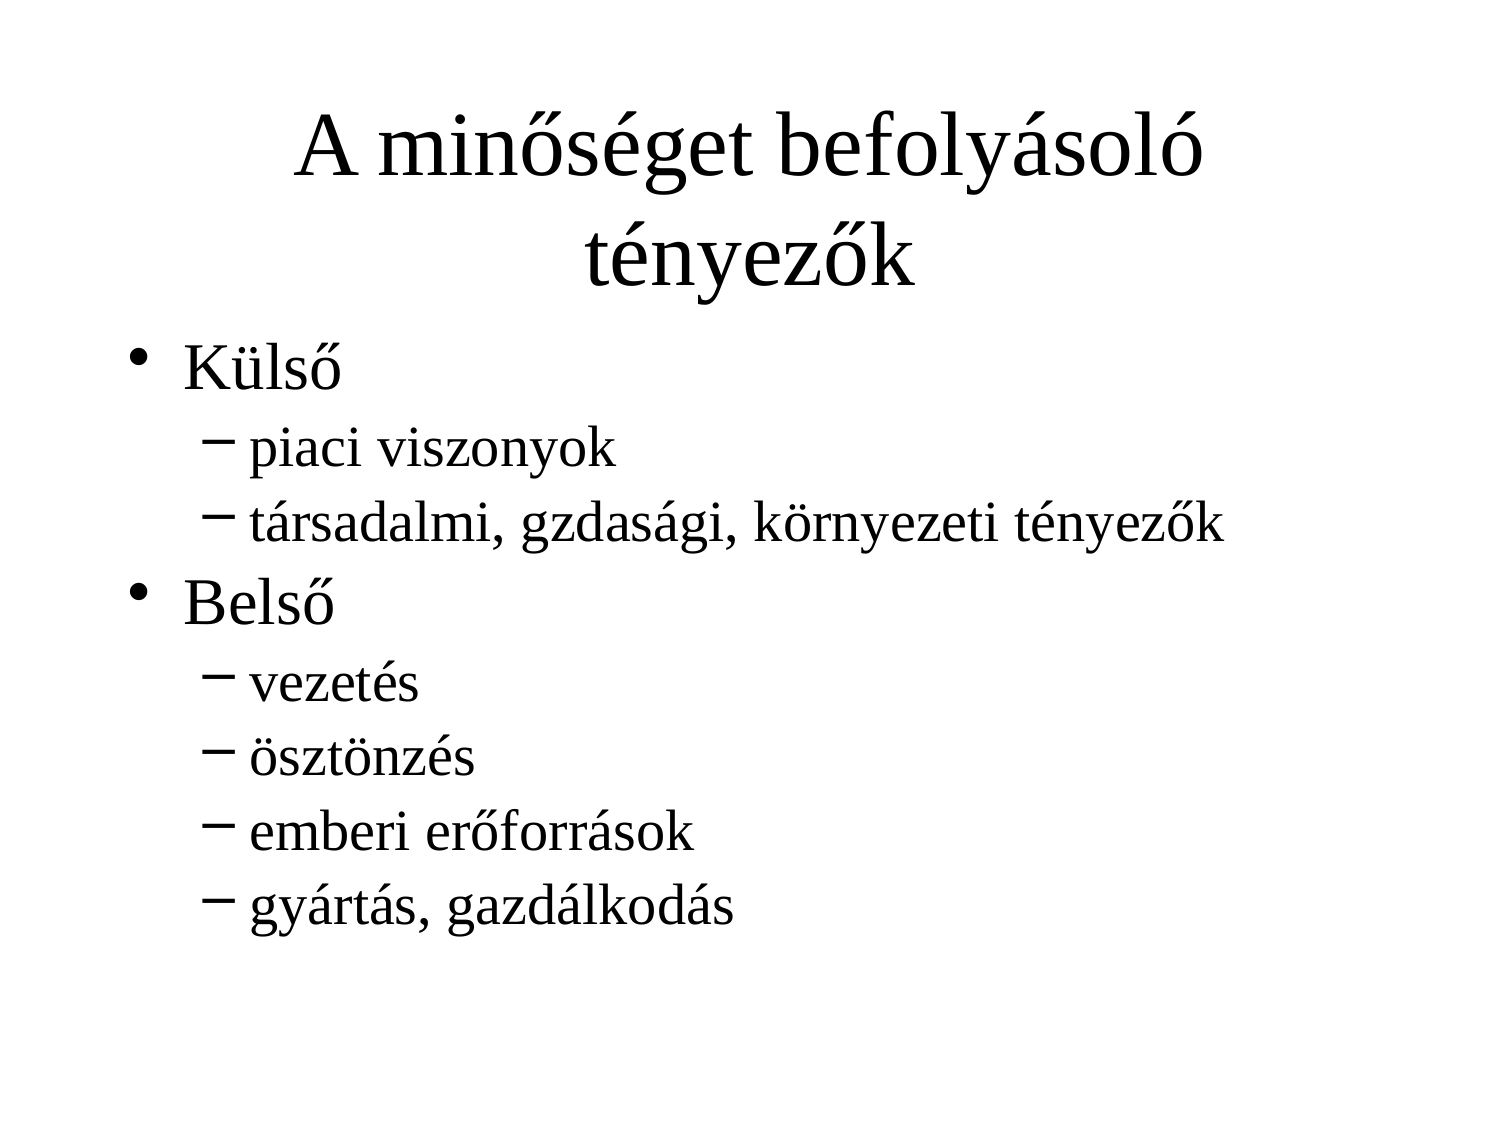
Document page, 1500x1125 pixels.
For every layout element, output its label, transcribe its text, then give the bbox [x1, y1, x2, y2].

title A minőséget befolyásoló tényezők [112, 99, 1388, 288]
list Külső piaci viszonyok társadalmi, gzdasági, környezeti tényezők Belső vezetés ösztönzés emberi erőforrások gyártás, gazdálkodás [112, 324, 1388, 1001]
